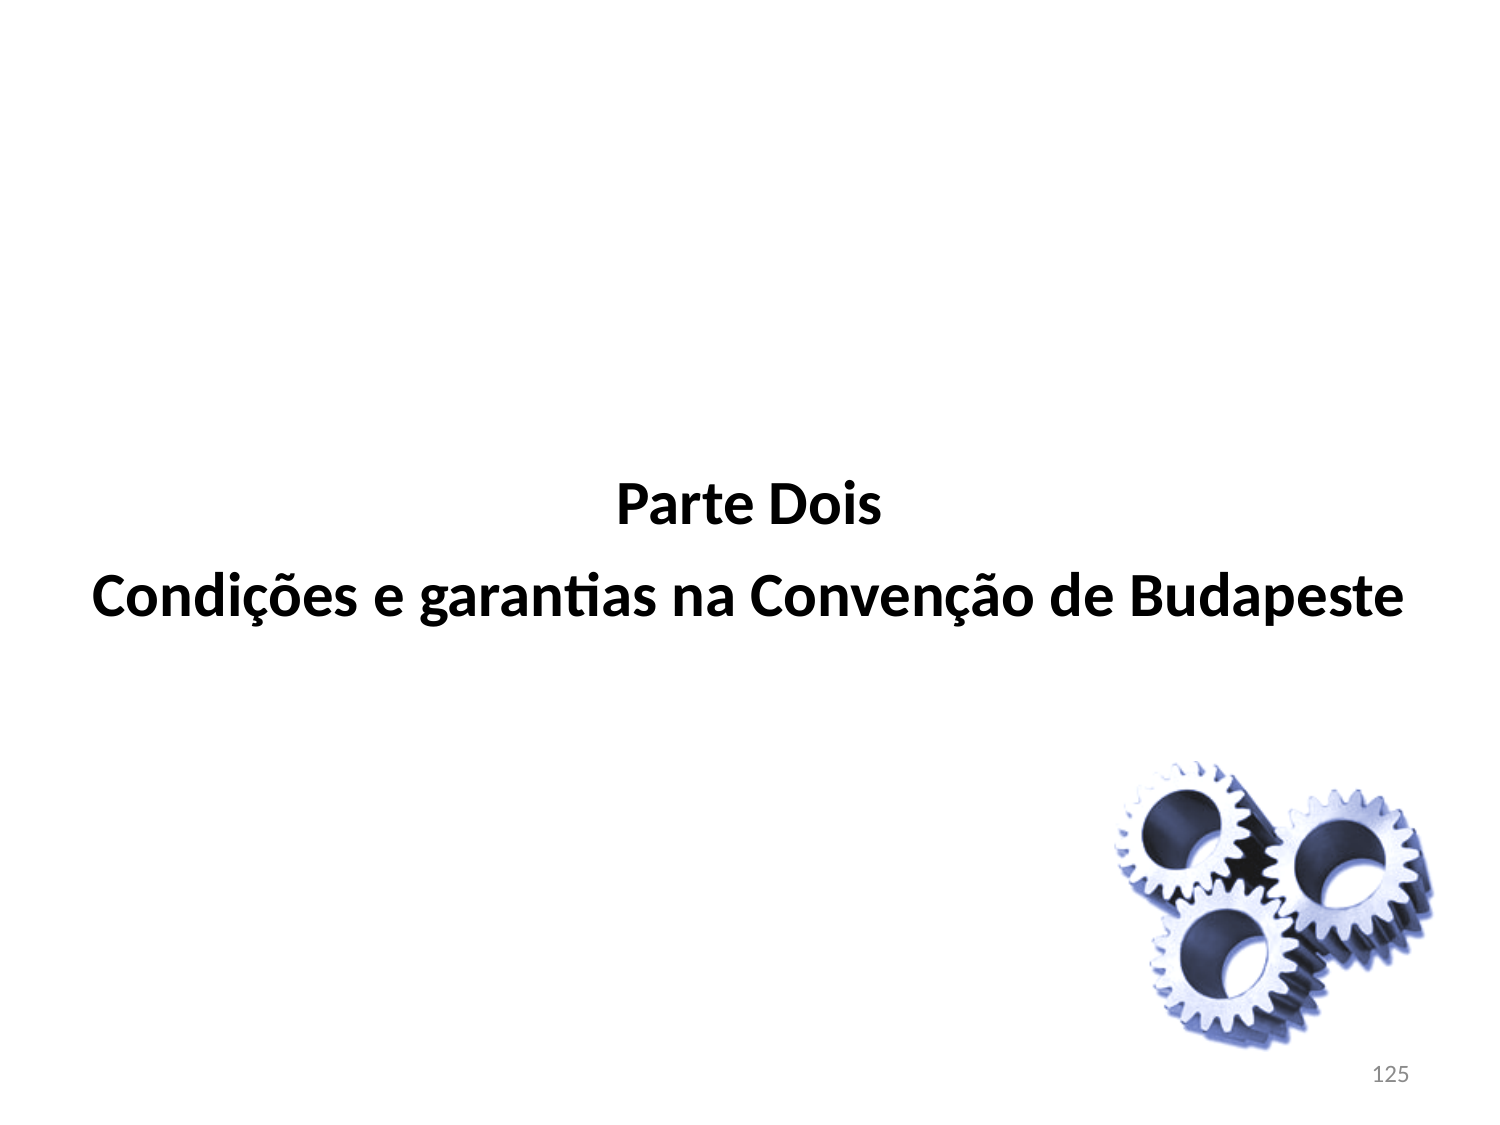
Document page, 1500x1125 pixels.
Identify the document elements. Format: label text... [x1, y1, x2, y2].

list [1112, 761, 1436, 1052]
title Parte Dois Condições e garantias na Convenção de Budapeste [74, 452, 1426, 641]
slide_number 125 [1074, 1042, 1425, 1103]
